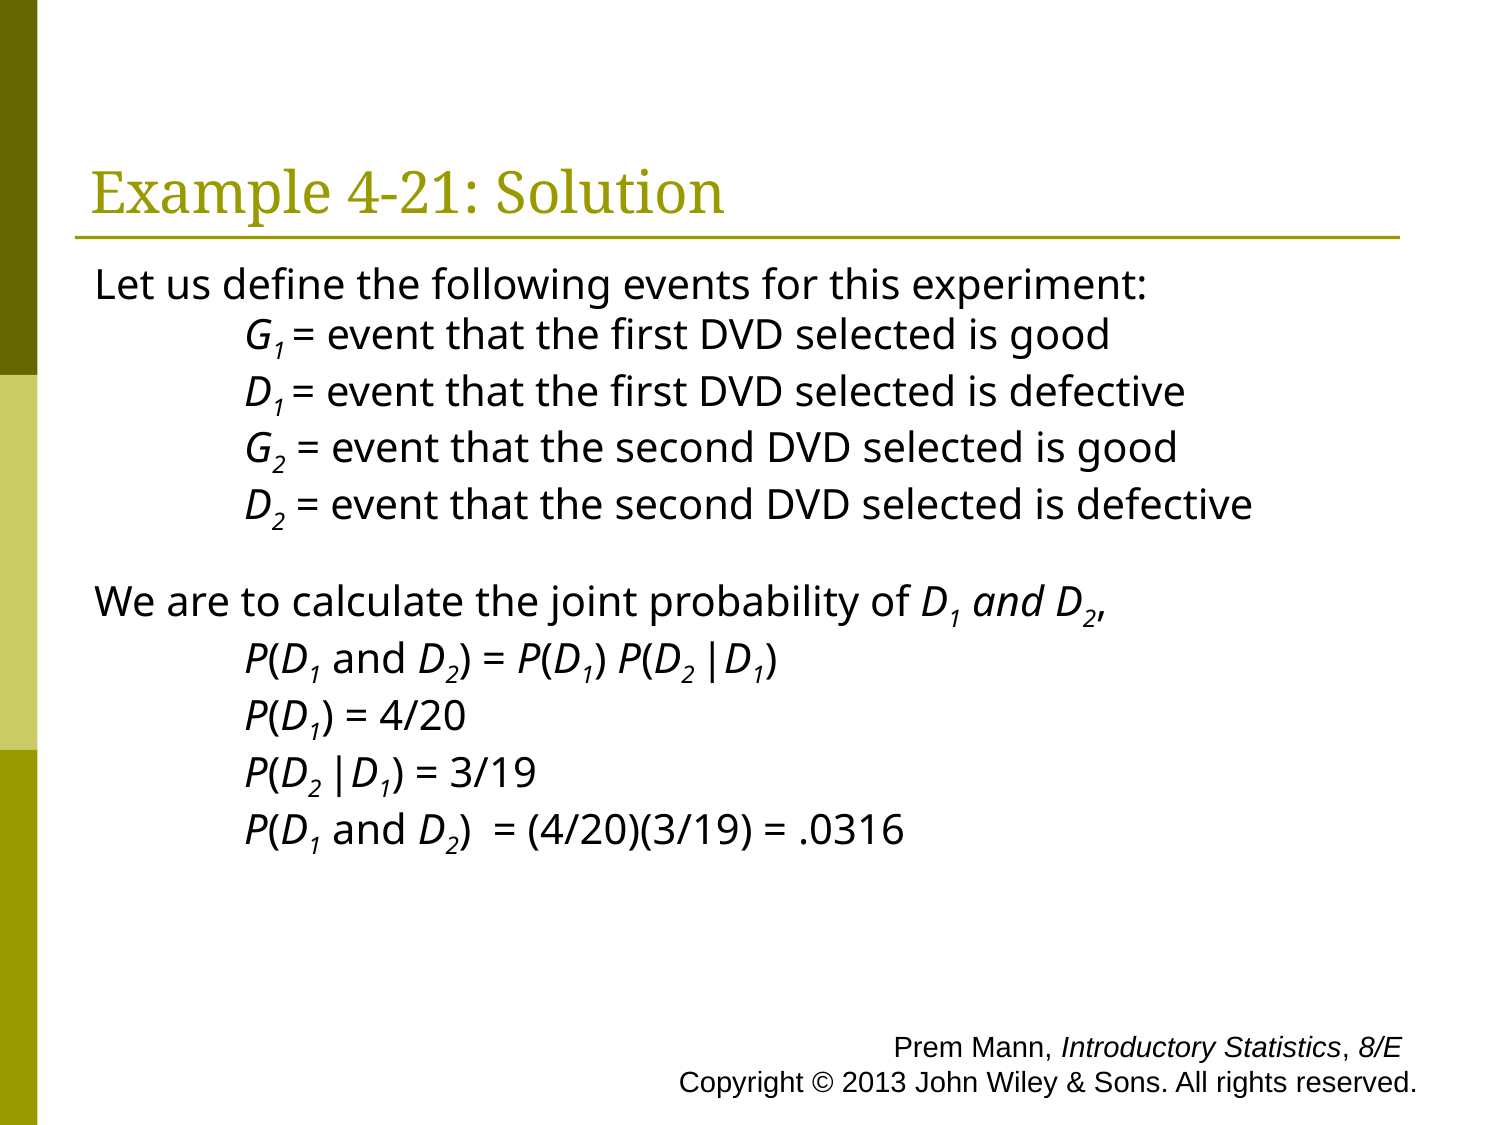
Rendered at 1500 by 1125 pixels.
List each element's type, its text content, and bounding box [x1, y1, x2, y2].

text_box Prem Mann, Introductory Statistics, 8/E Copyright © 2013 John Wiley & Sons. All rights reserved. [664, 1020, 1449, 1106]
list Let us define the following events for this experiment: G1 = event that the first DVD selected is good D1 = event that the first DVD selected is defective G2 = event that the second DVD selected is good D2 = event that the second DVD selected is defective We are to calculate the joint probability of D1 and D2, P(D1 and D2) = P(D1) P(D2 |D1) P(D1) = 4/20 P(D2 |D1) = 3/19 P(D1 and D2) = (4/20)(3/19) = .0316 [22, 249, 1463, 1002]
title Example 4-21: Solution [75, 45, 1425, 233]
